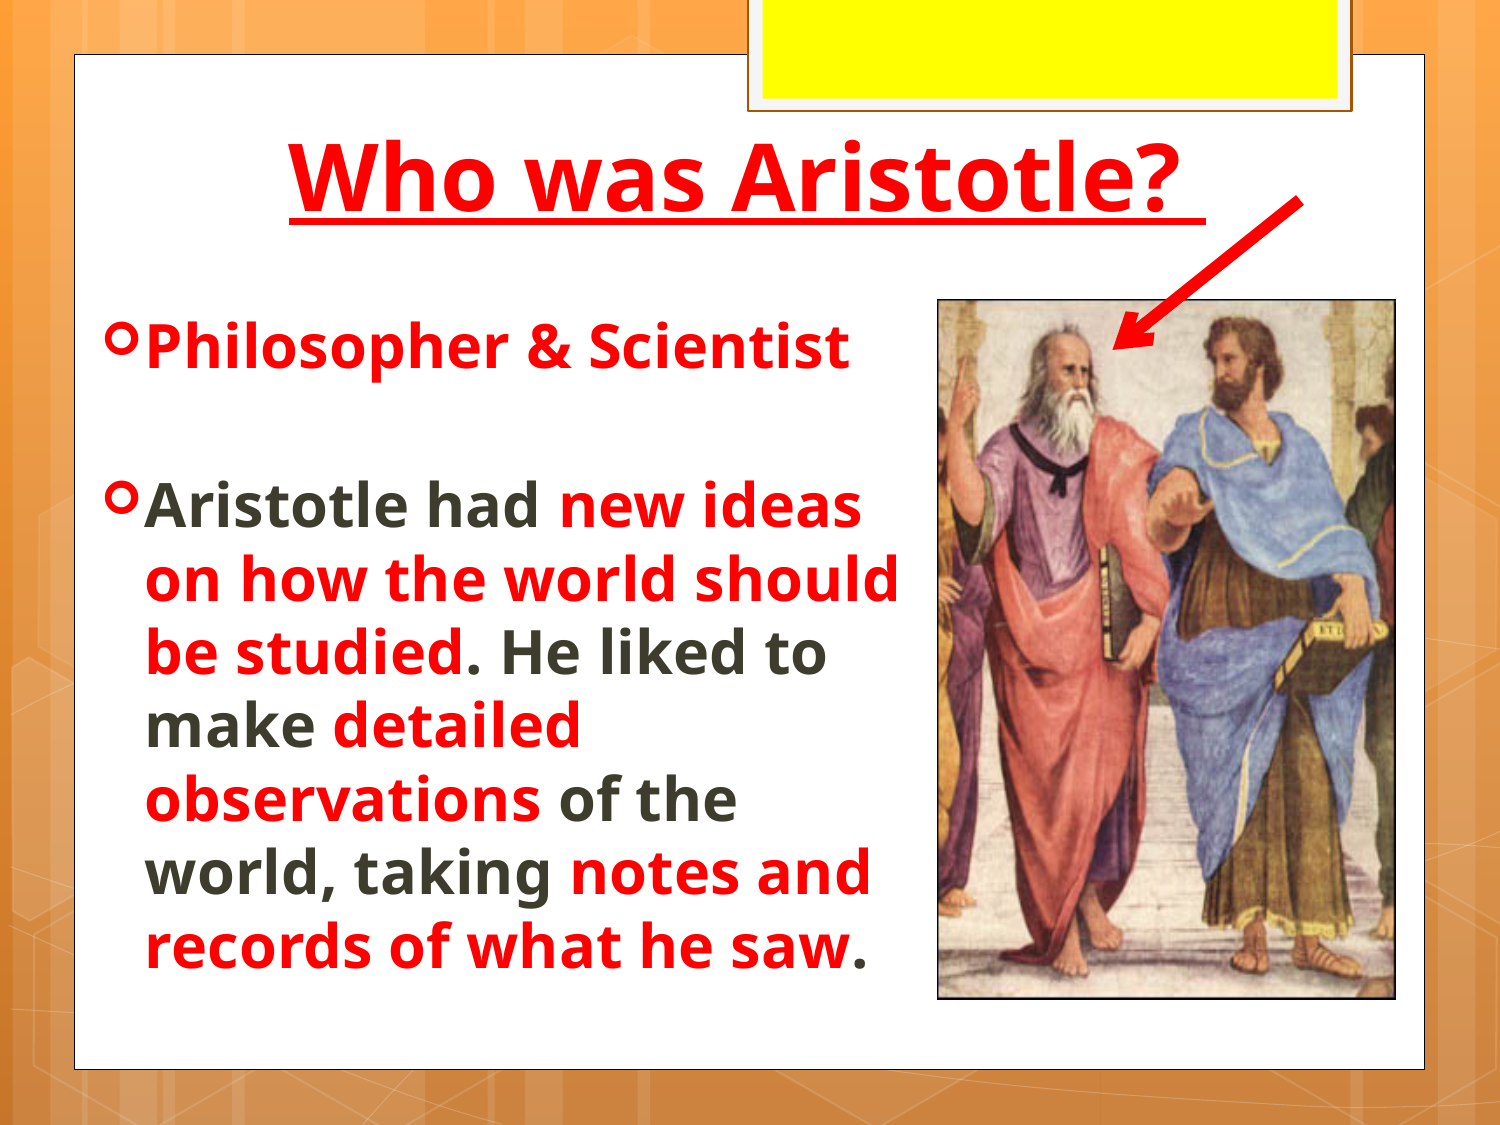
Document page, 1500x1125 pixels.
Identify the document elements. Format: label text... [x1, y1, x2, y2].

title Who was Aristotle? [171, 50, 1324, 238]
list Philosopher & Scientist Aristotle had new ideas on how the world should be studied. He liked to make detailed observations of the world, taking notes and records of what he saw. [75, 299, 963, 1063]
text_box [1112, 199, 1301, 351]
picture [937, 299, 1396, 1001]
